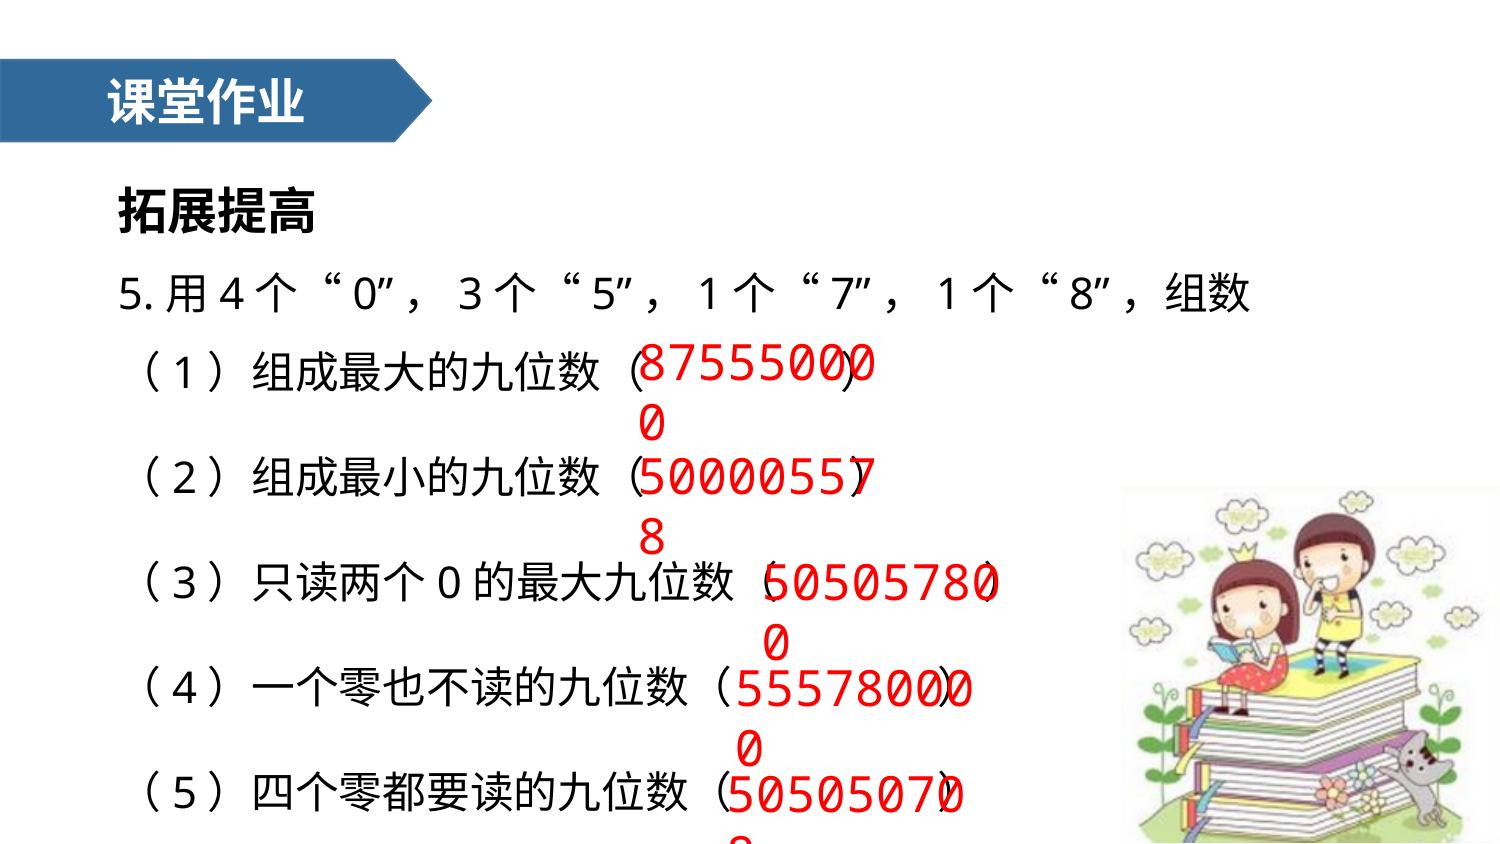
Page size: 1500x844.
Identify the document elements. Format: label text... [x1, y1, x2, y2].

text_box 500005578 [625, 438, 901, 570]
text_box 875550000 [625, 324, 901, 438]
picture [1121, 486, 1500, 843]
text_box 课堂作业 [0, 59, 432, 142]
text_box 505050708 [714, 757, 990, 844]
text_box 505057800 [750, 544, 1025, 676]
text_box 拓展提高 5.用4个“0”，3个“5”，1个“7”，1个“8”，组数 （1）组成最大的九位数（ ） （2）组成最小的九位数（ ） （3）只读两个0的最大九位数（ ） （4）一个零也不读的九位数（ ） （5）四个零都要读的九位数（ ） [106, 144, 1441, 823]
text_box 555780000 [723, 651, 999, 783]
